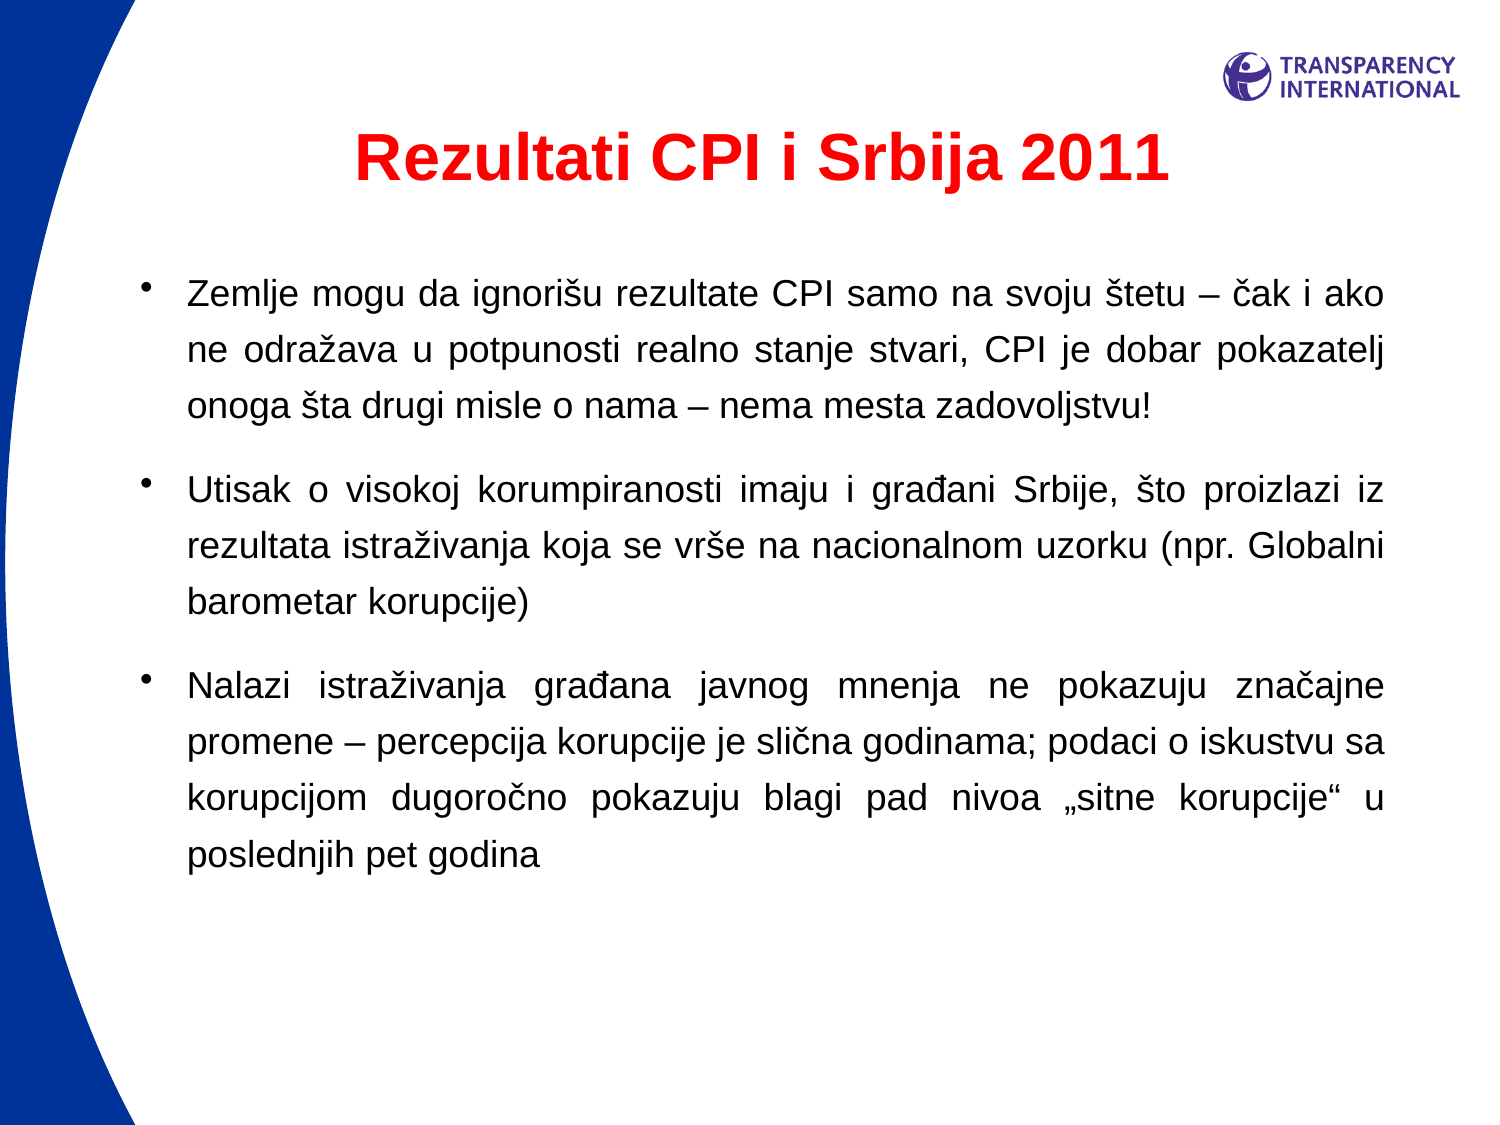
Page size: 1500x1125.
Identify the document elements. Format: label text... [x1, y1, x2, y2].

picture [1222, 42, 1464, 103]
title Rezultati CPI i Srbija 2011 [124, 87, 1401, 213]
list Zemlje mogu da ignorišu rezultate CPI samo na svoju štetu – čak i ako ne odražava u potpunosti realno stanje stvari, CPI je dobar pokazatelj onoga šta drugi misle o nama – nema mesta zadovoljstvu! Utisak o visokoj korumpiranosti imaju i građani Srbije, što proizlazi iz rezultata istraživanja koja se vrše na nacionalnom uzorku (npr. Globalni barometar korupcije) Nalazi istraživanja građana javnog mnenja ne pokazuju značajne promene – percepcija korupcije je slična godinama; podaci o iskustvu sa korupcijom dugoročno pokazuju blagi pad nivoa „sitne korupcije“ u poslednjih pet godina [124, 249, 1401, 988]
